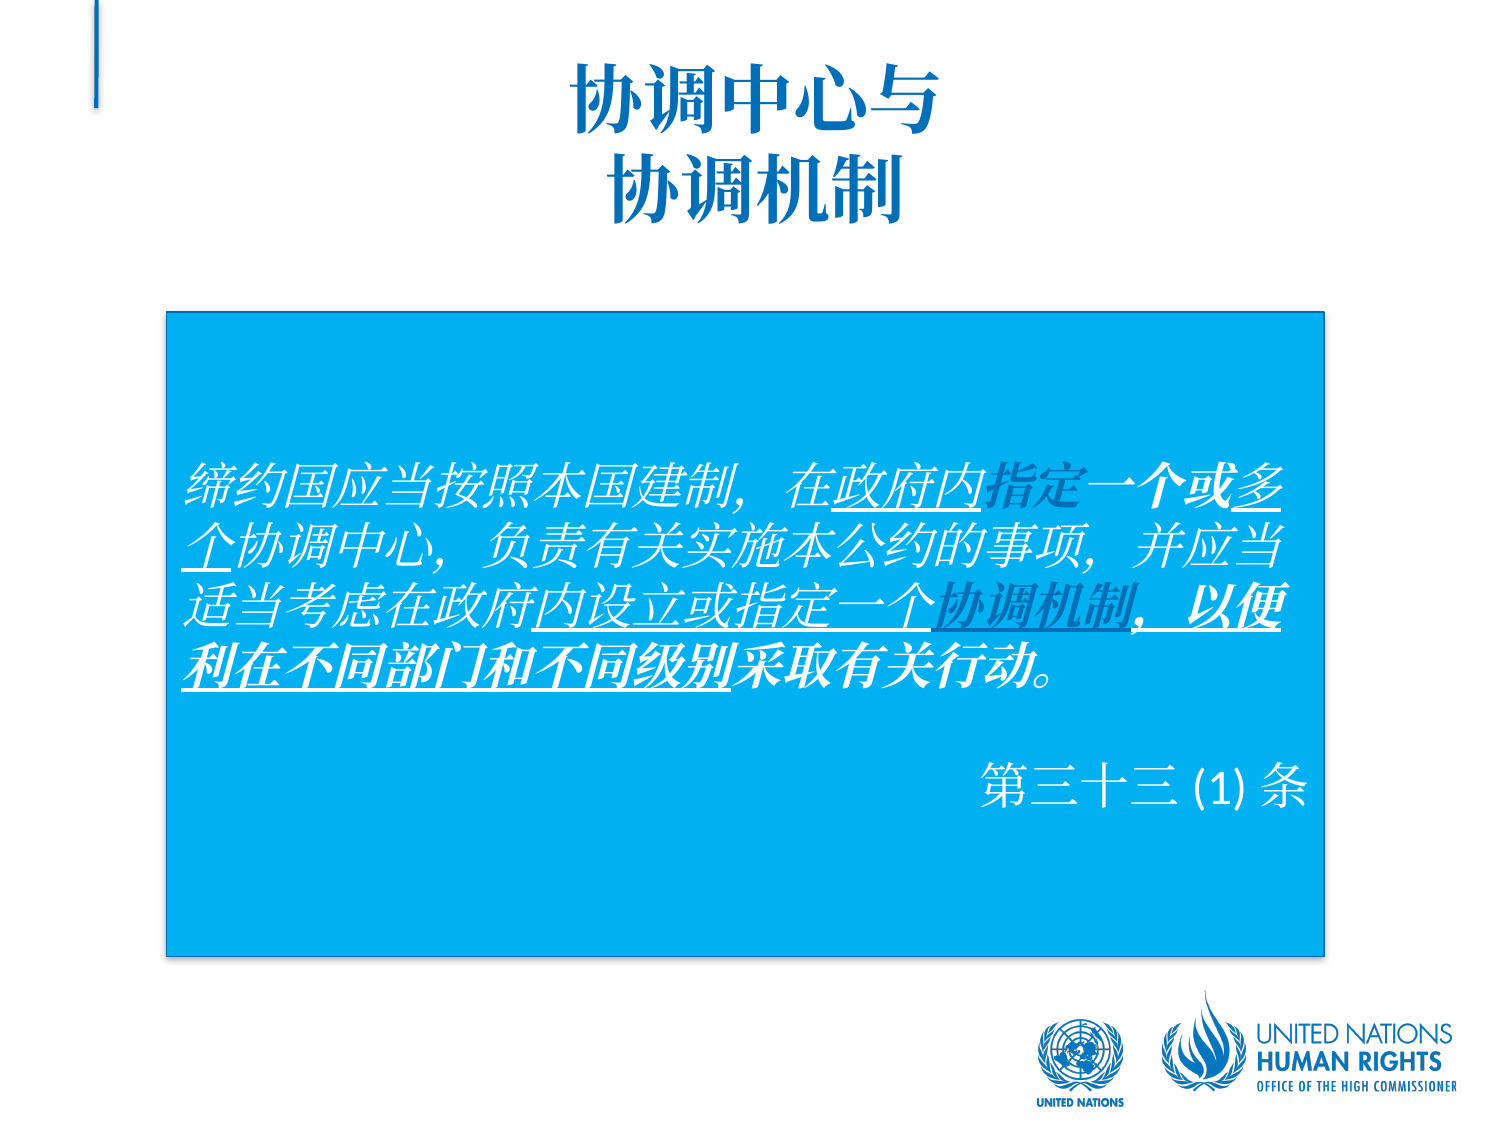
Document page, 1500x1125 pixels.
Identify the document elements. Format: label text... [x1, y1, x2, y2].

title 协调中心与 协调机制 [75, 45, 1437, 224]
picture [1037, 990, 1457, 1107]
text_box 缔约国应当按照本国建制，在政府内指定一个或多个协调中心，负责有关实施本公约的事项，并应当适当考虑在政府内设立或指定一个协调机制，以便利在不同部门和不同级别采取有关行动。 第三十三(1)条 [166, 311, 1325, 957]
